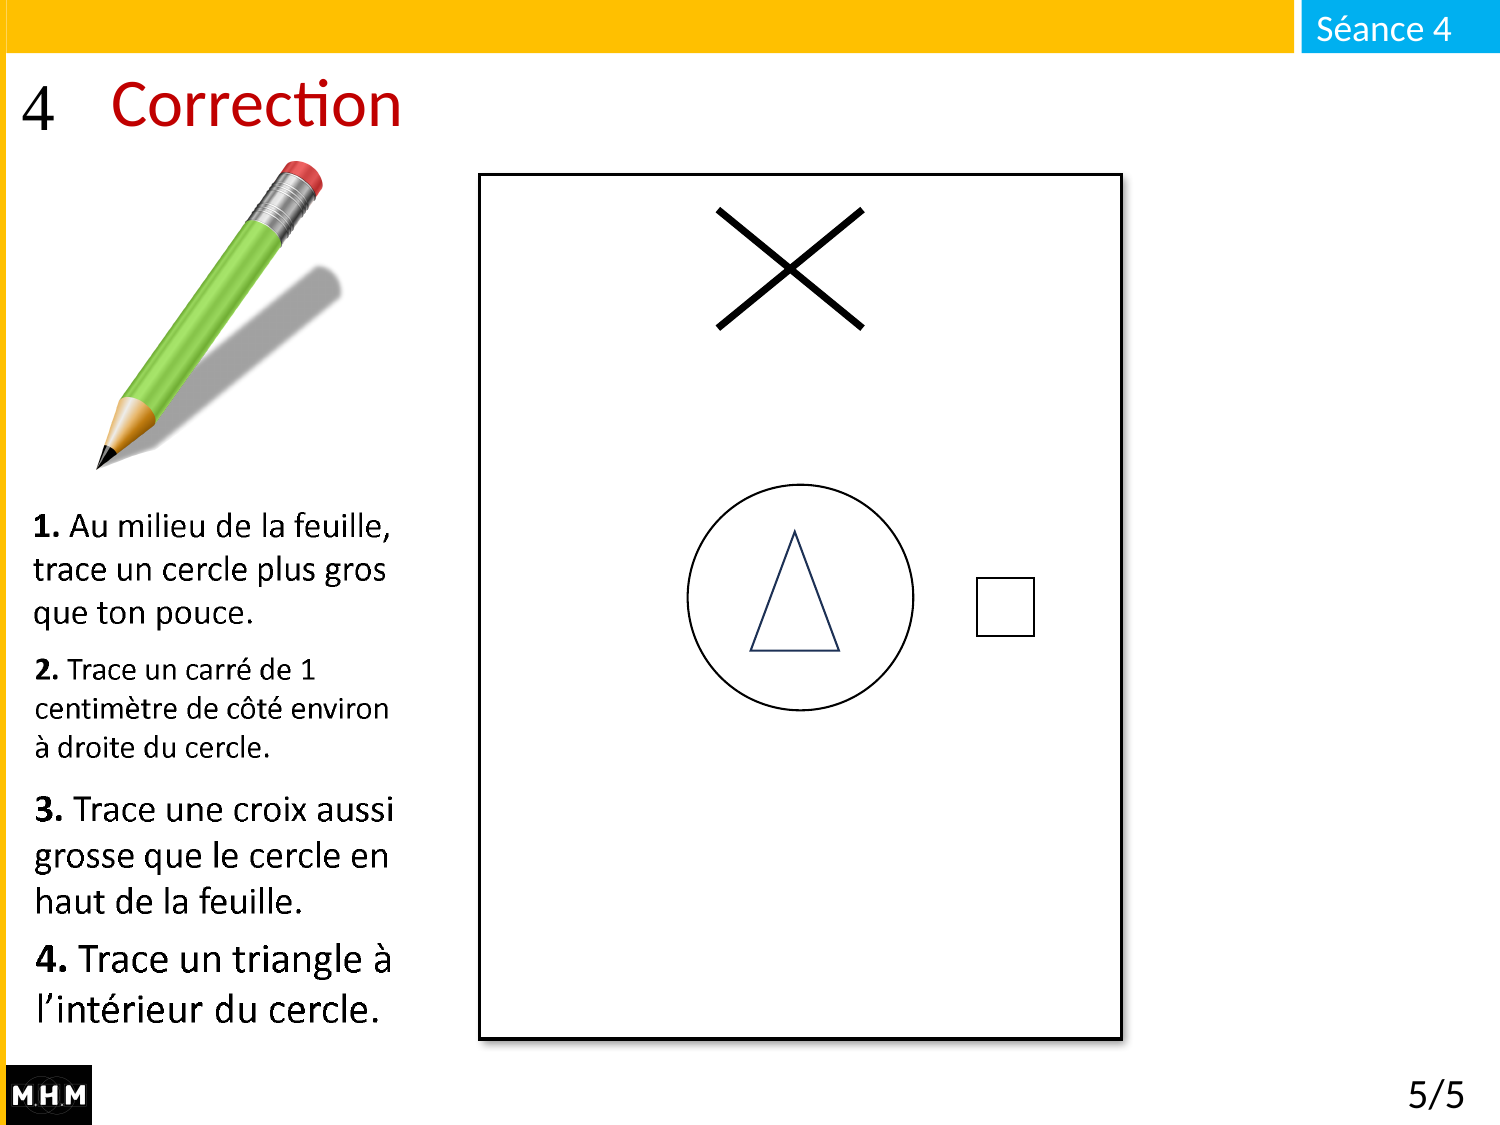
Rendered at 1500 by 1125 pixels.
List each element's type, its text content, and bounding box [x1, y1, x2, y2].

picture [29, 508, 393, 636]
picture [30, 787, 400, 920]
list 5/5 [1373, 1064, 1500, 1125]
picture [6, 1065, 92, 1125]
picture [29, 934, 404, 1039]
text_box [749, 528, 841, 652]
title Correction [96, 60, 1391, 150]
text_box [686, 483, 915, 712]
picture [96, 161, 346, 470]
picture [29, 654, 395, 769]
text_box [715, 206, 865, 331]
text_box [976, 577, 1035, 637]
text_box [479, 174, 1122, 1040]
